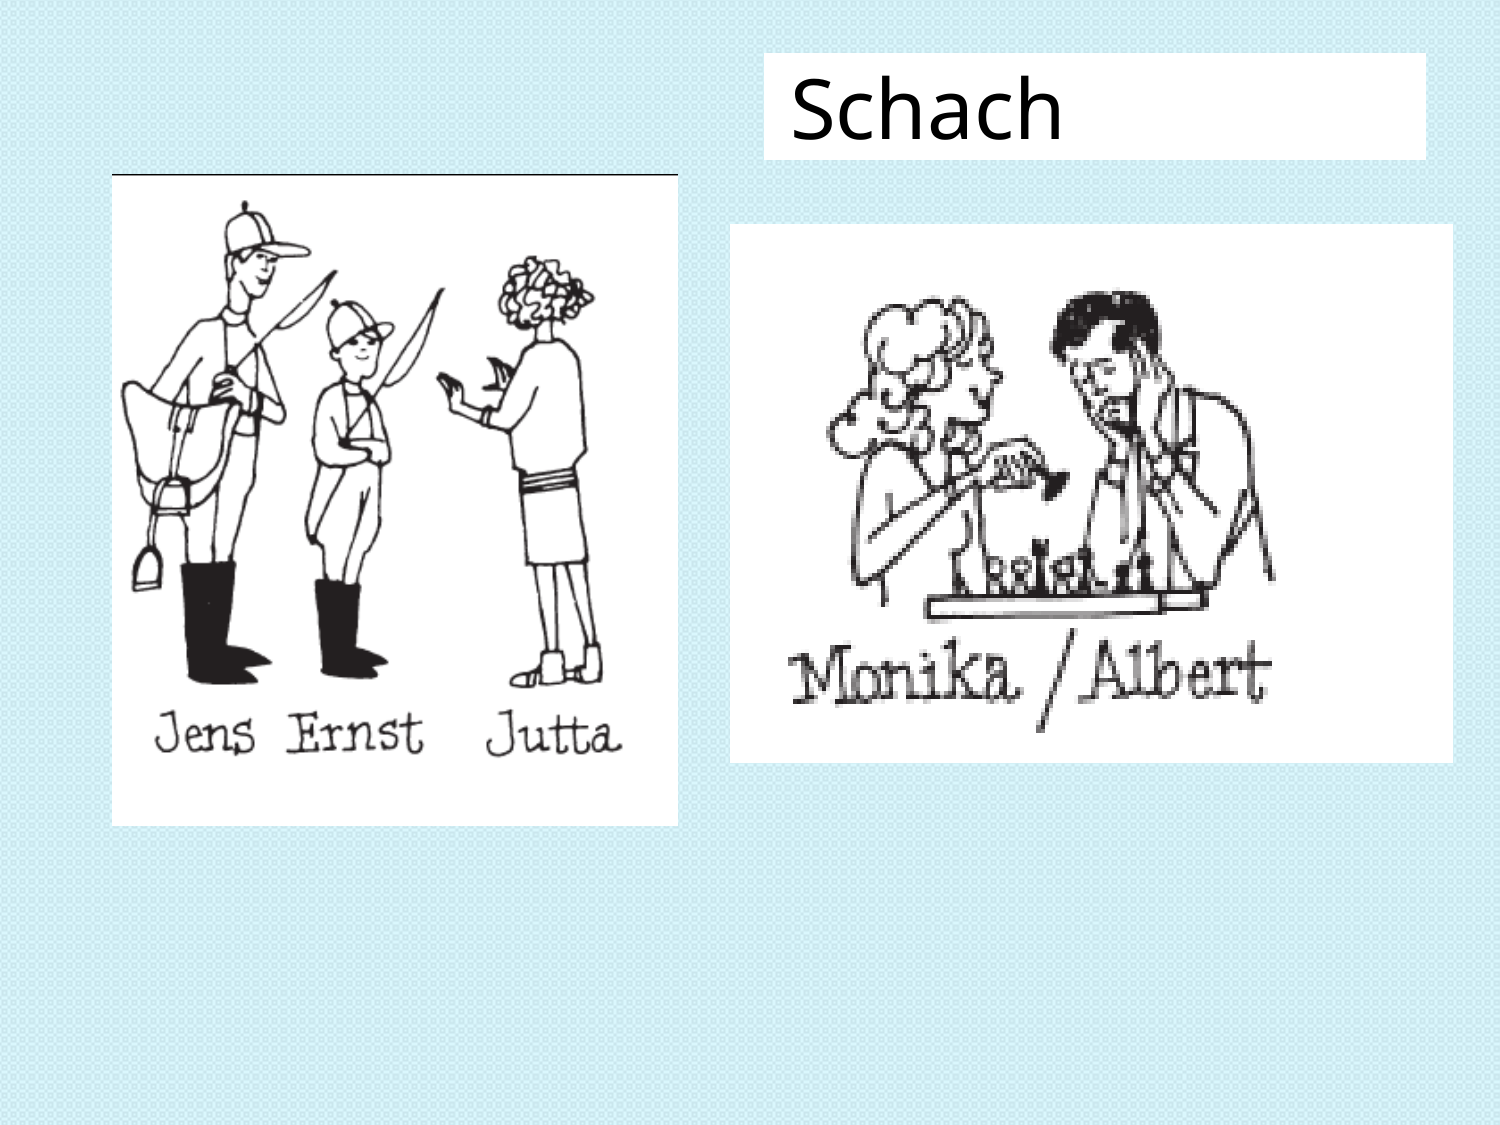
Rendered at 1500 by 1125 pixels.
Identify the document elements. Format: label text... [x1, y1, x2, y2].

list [112, 174, 678, 826]
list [729, 224, 1453, 763]
list Schach [764, 53, 1426, 160]
